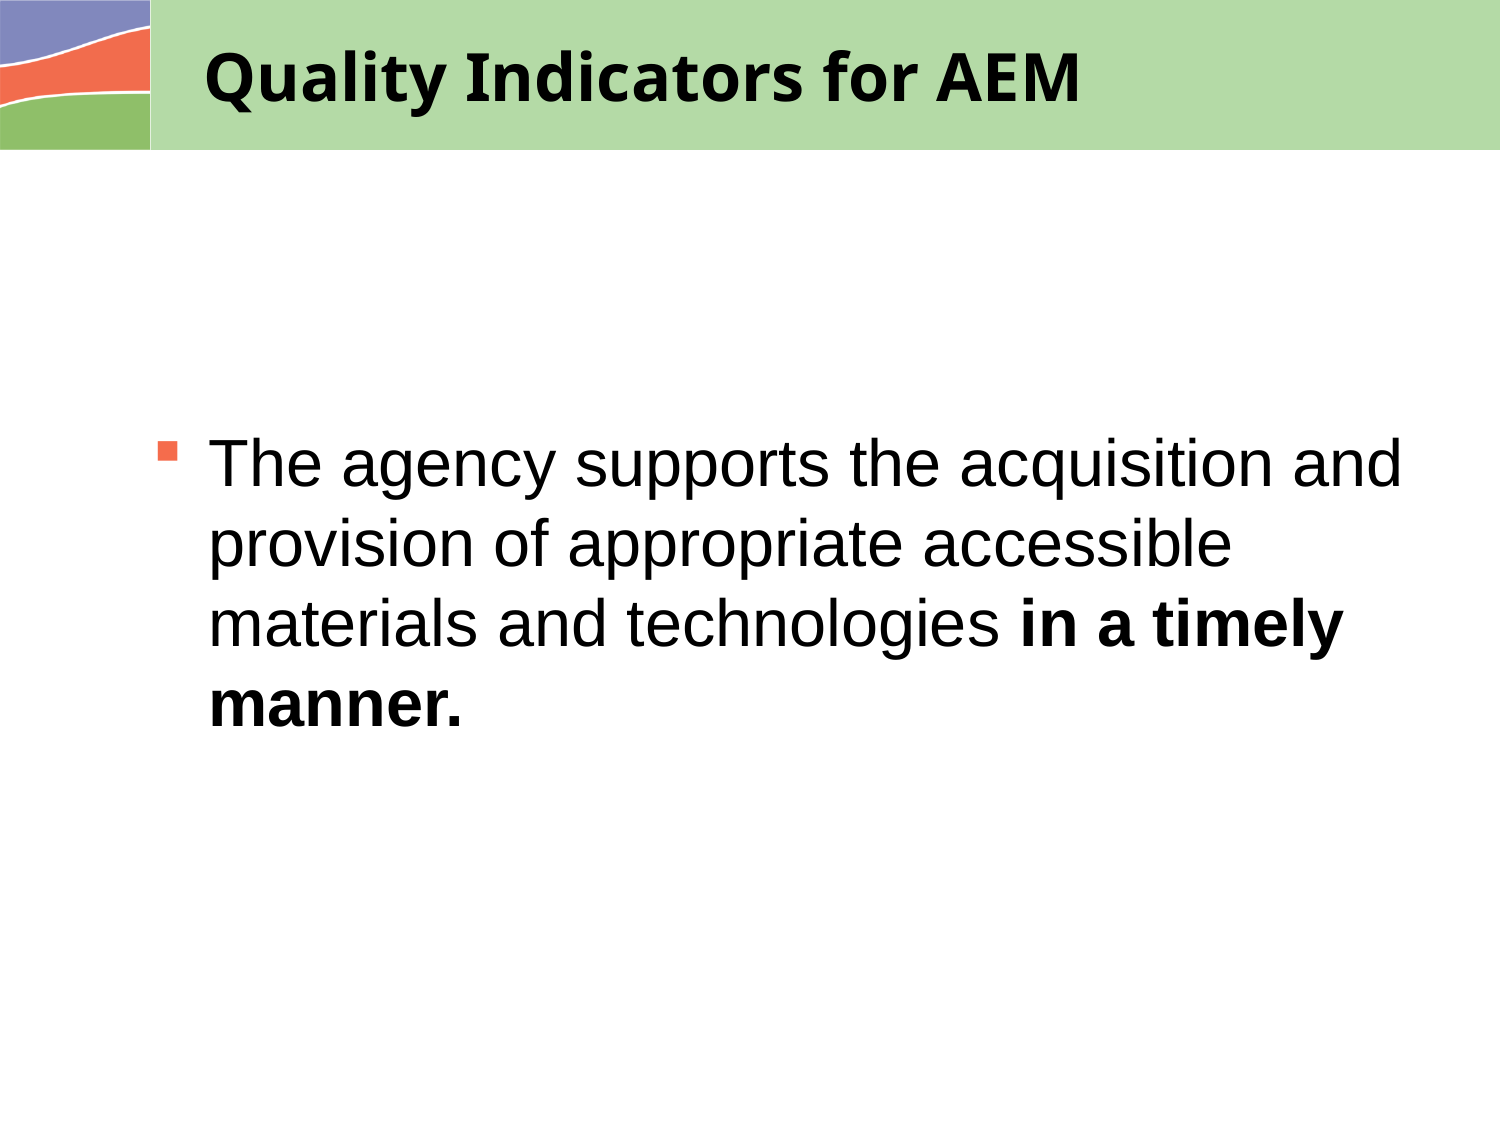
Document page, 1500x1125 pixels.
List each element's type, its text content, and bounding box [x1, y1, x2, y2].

title Quality Indicators for AEM [150, 0, 1500, 151]
list The agency supports the acquisition and provision of appropriate accessible materials and technologies in a timely manner. [137, 412, 1437, 651]
picture [0, 0, 150, 150]
